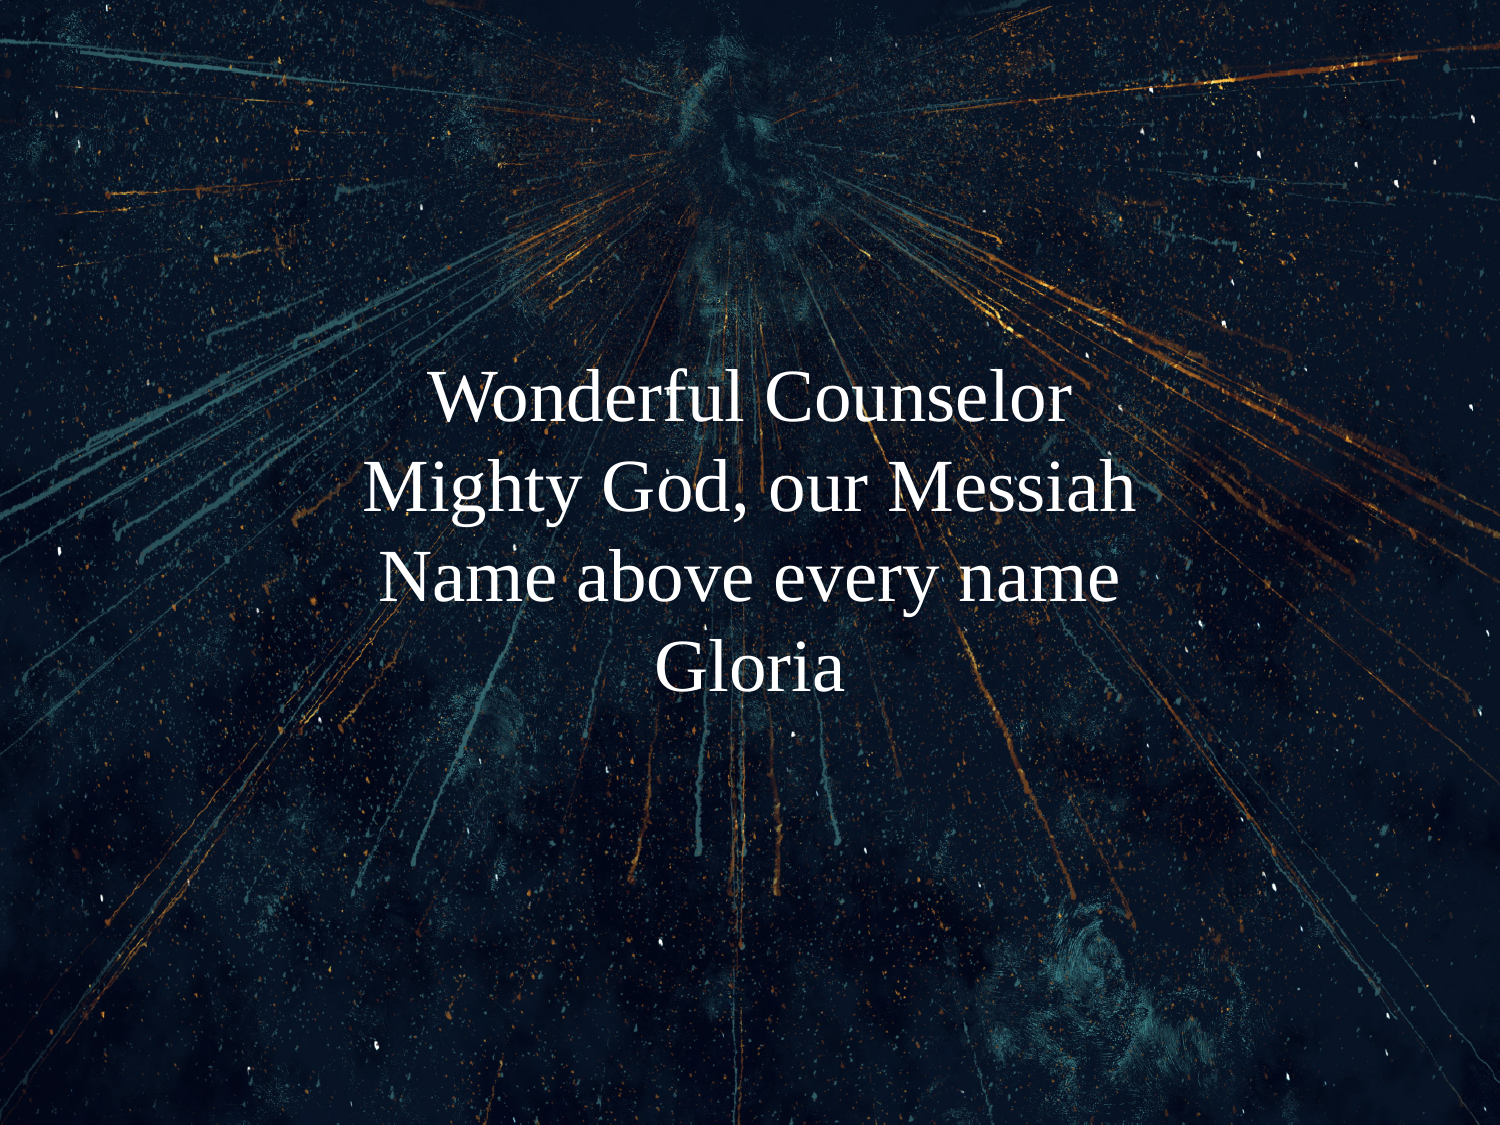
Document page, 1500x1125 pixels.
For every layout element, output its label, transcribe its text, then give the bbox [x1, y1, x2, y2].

picture [0, 0, 1500, 1125]
title Wonderful Counselor Mighty God, our Messiah Name above every name Gloria [50, 432, 1450, 621]
